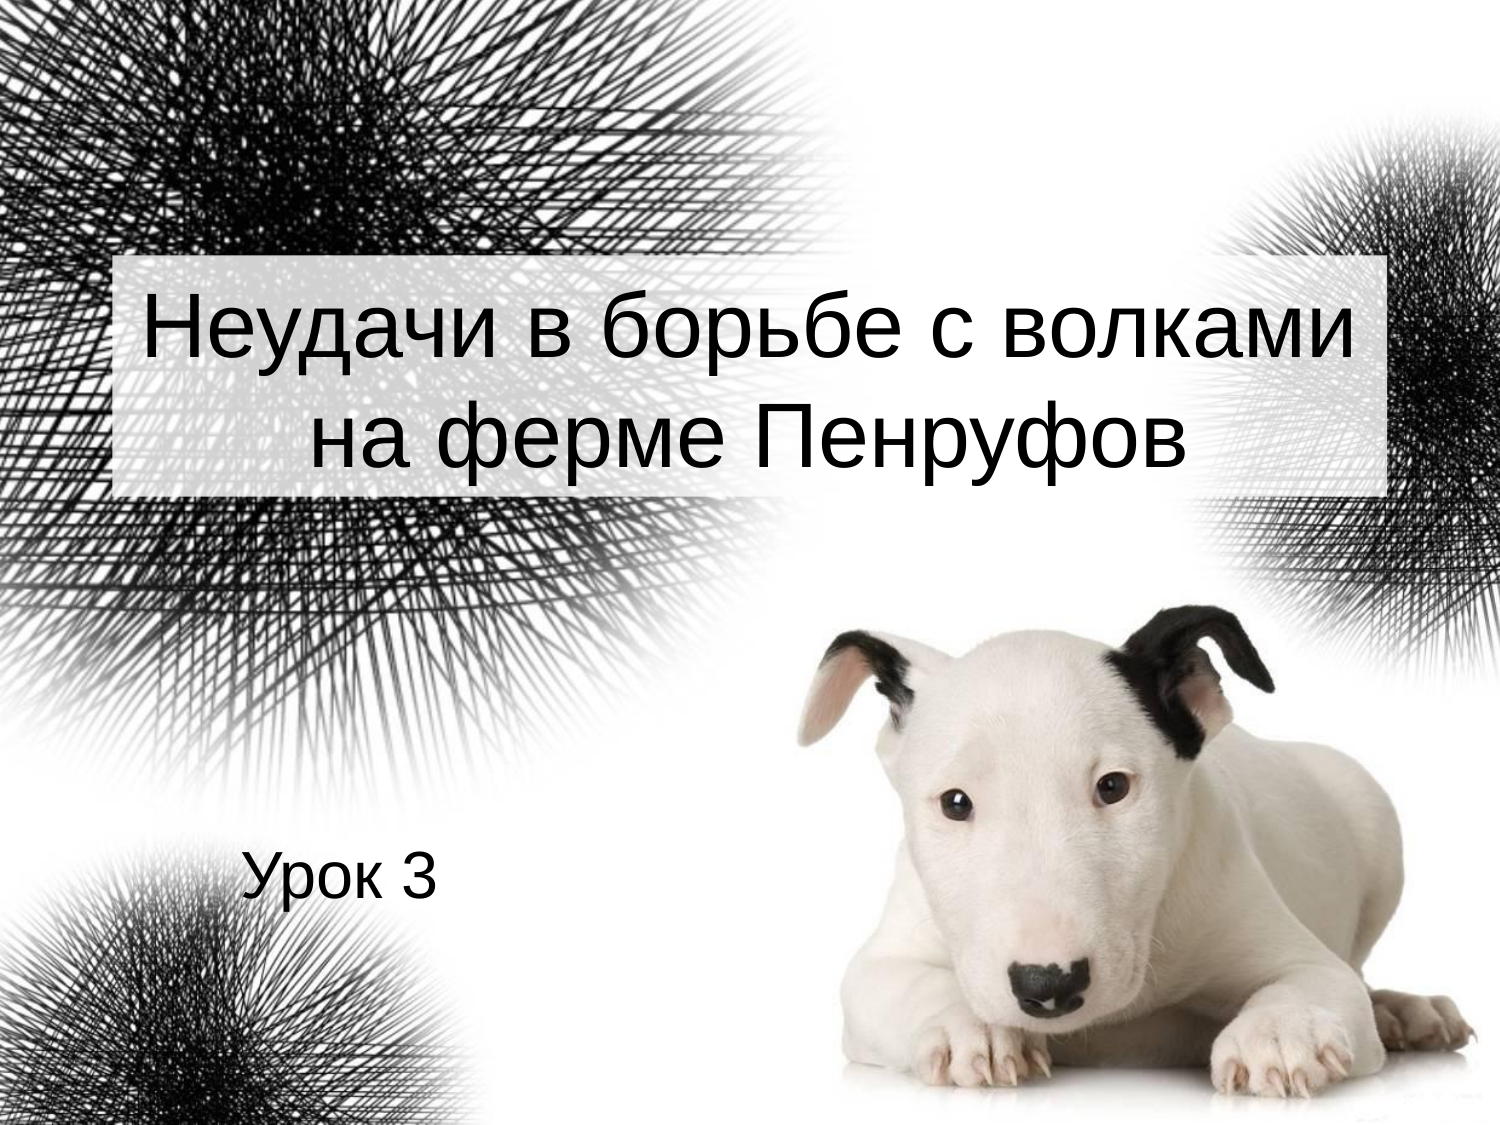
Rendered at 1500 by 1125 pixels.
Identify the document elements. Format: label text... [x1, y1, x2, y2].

subtitle Урок 3 [225, 637, 1275, 925]
title Неудачи в борьбе с волками на ферме Пенруфов [112, 255, 1388, 497]
picture [0, 0, 1500, 1125]
